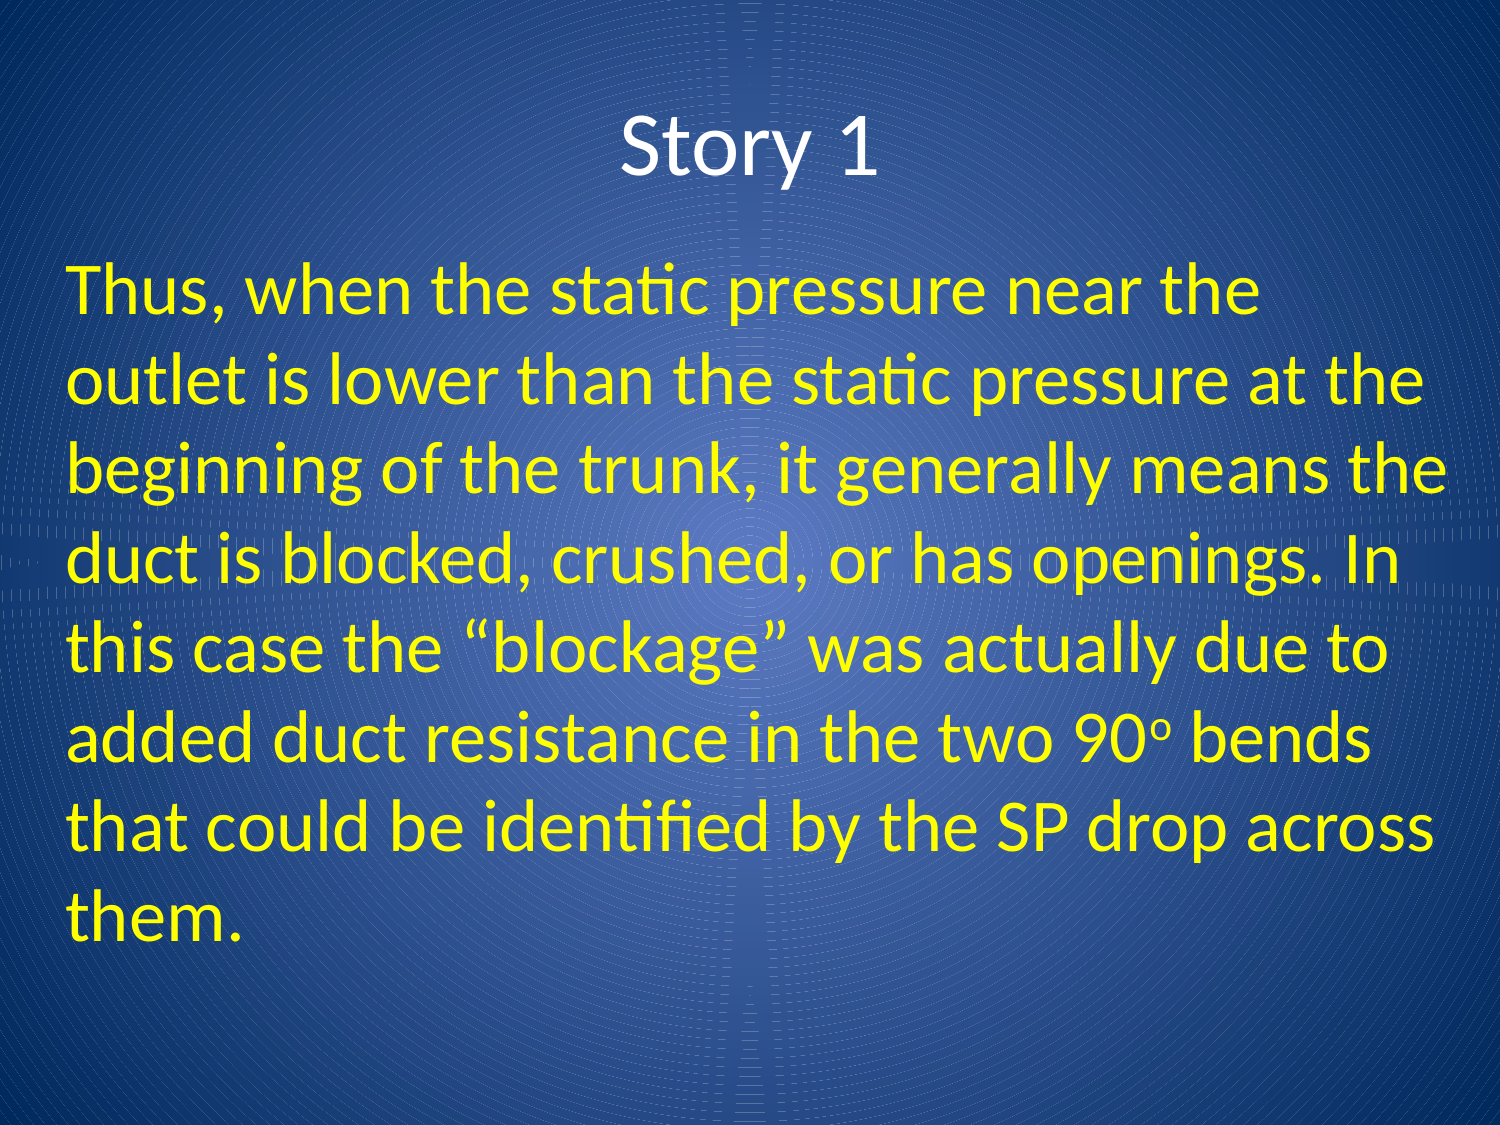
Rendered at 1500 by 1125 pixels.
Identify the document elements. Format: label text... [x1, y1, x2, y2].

list Thus, when the static pressure near the outlet is lower than the static pressure at the beginning of the trunk, it generally means the duct is blocked, crushed, or has openings. In this case the “blockage” was actually due to added duct resistance in the two 90o bends that could be identified by the SP drop across them. [50, 232, 1475, 975]
title Story 1 [75, 45, 1425, 232]
